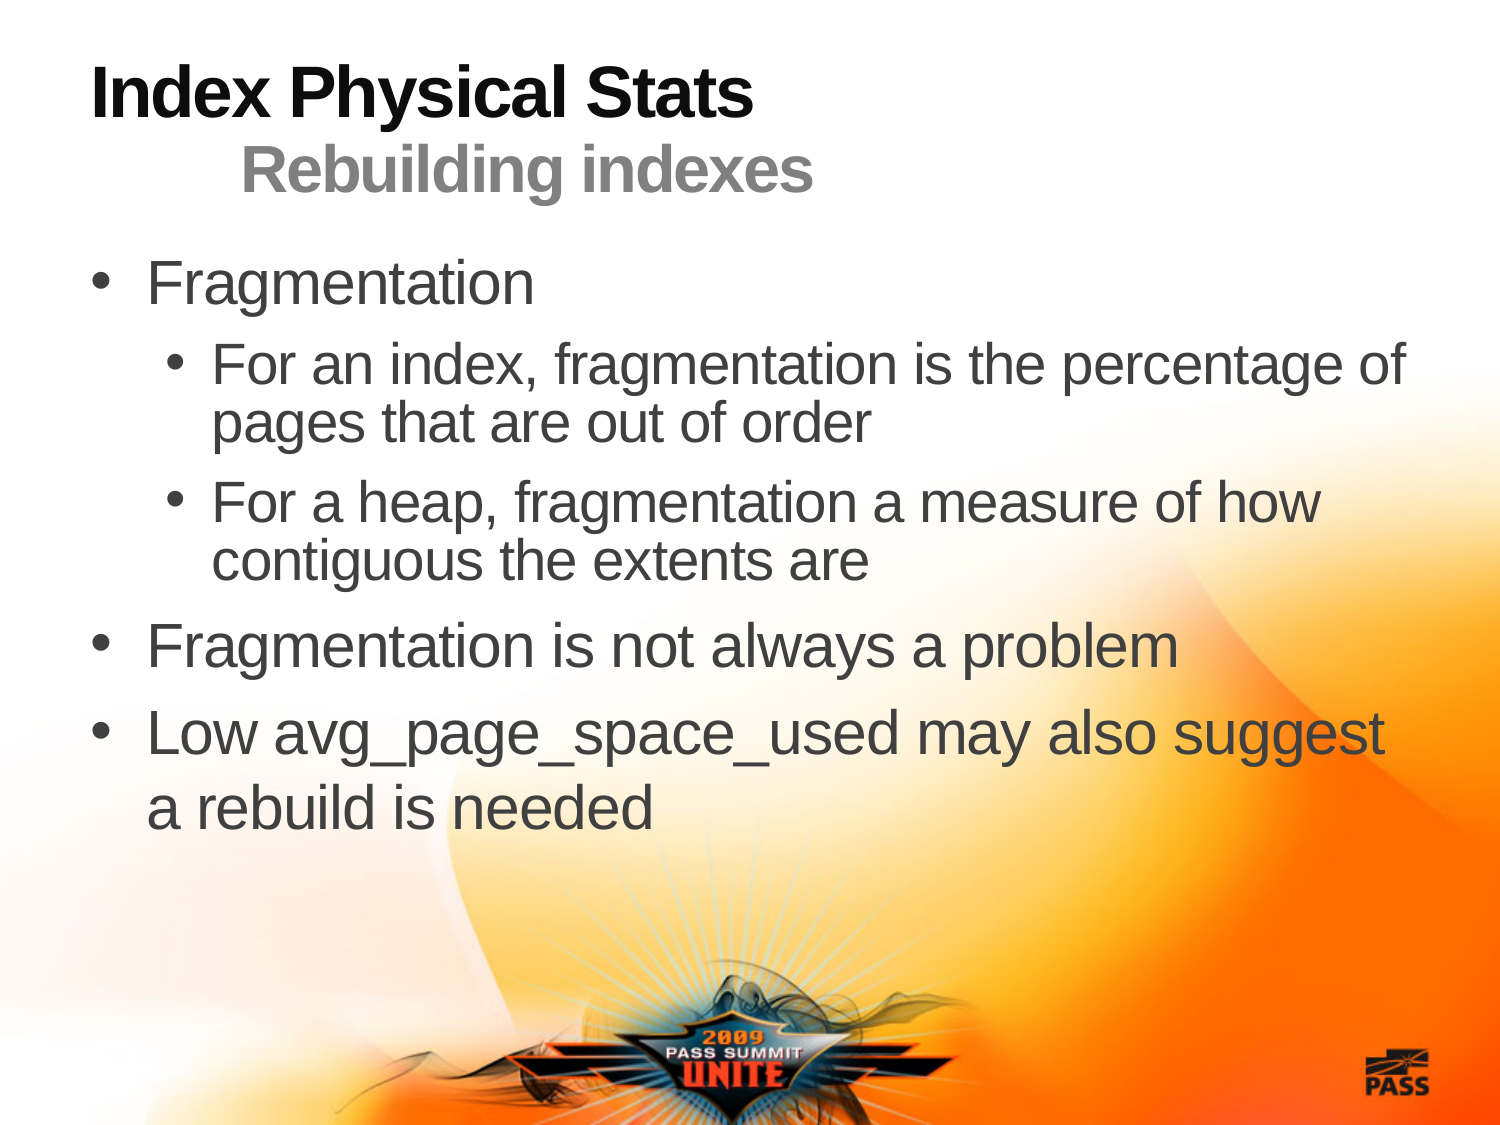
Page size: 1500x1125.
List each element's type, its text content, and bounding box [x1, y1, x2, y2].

picture [0, 0, 1500, 1125]
footer [74, 1042, 488, 1103]
title Index Physical Stats Rebuilding indexes [75, 49, 1425, 223]
list Fragmentation For an index, fragmentation is the percentage of pages that are out of order For a heap, fragmentation a measure of how contiguous the extents are Fragmentation is not always a problem Low avg_page_space_used may also suggest a rebuild is needed [75, 234, 1425, 988]
